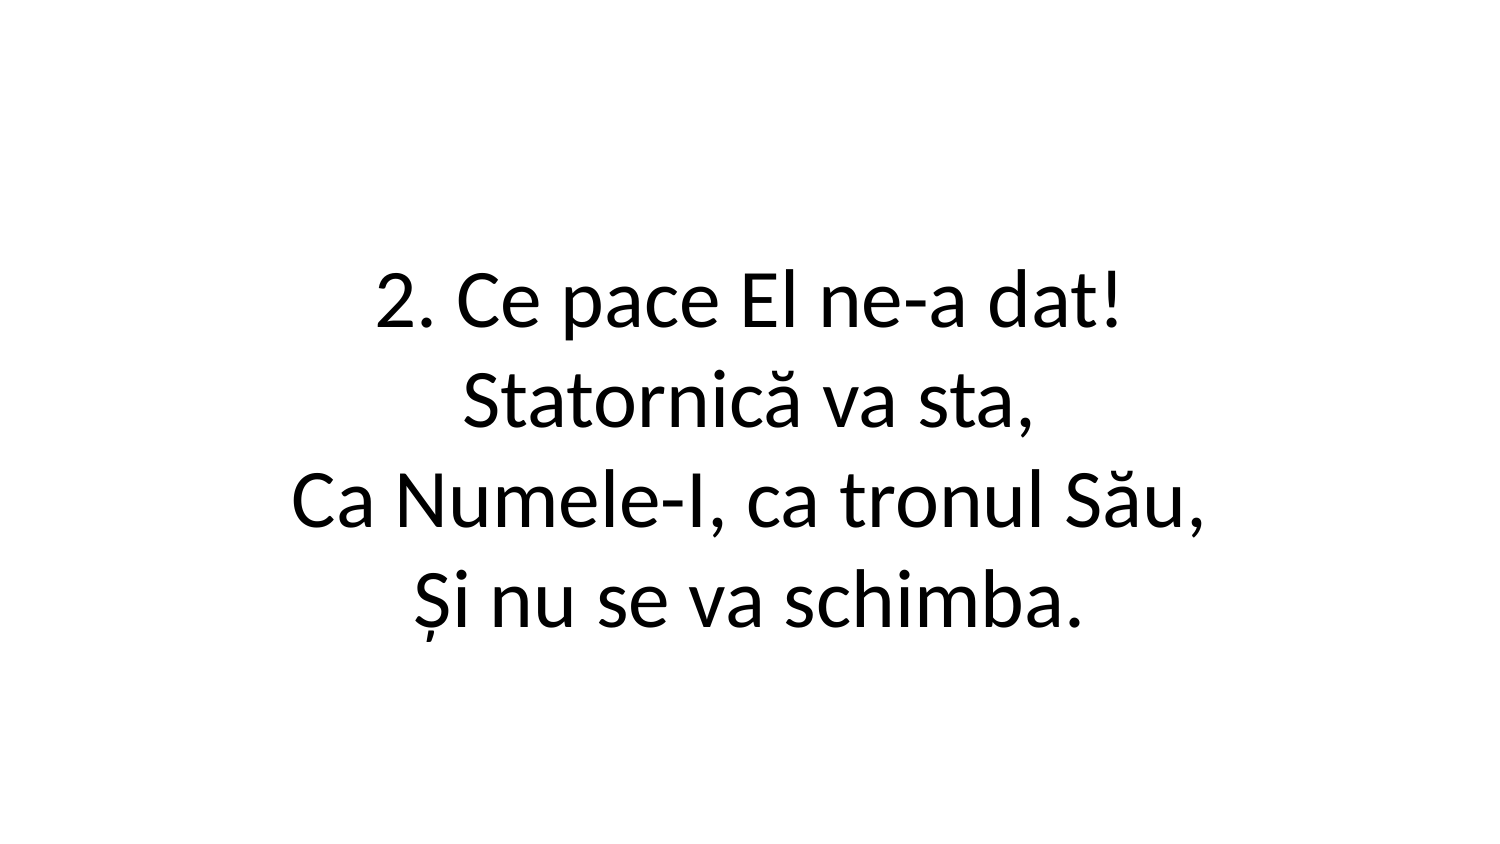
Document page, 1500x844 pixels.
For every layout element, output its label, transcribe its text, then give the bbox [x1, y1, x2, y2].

text_box 2. Ce pace El ne-a dat! Statornică va sta, Ca Numele-I, ca tronul Său, Și nu se va schimba. [276, 192, 1223, 652]
